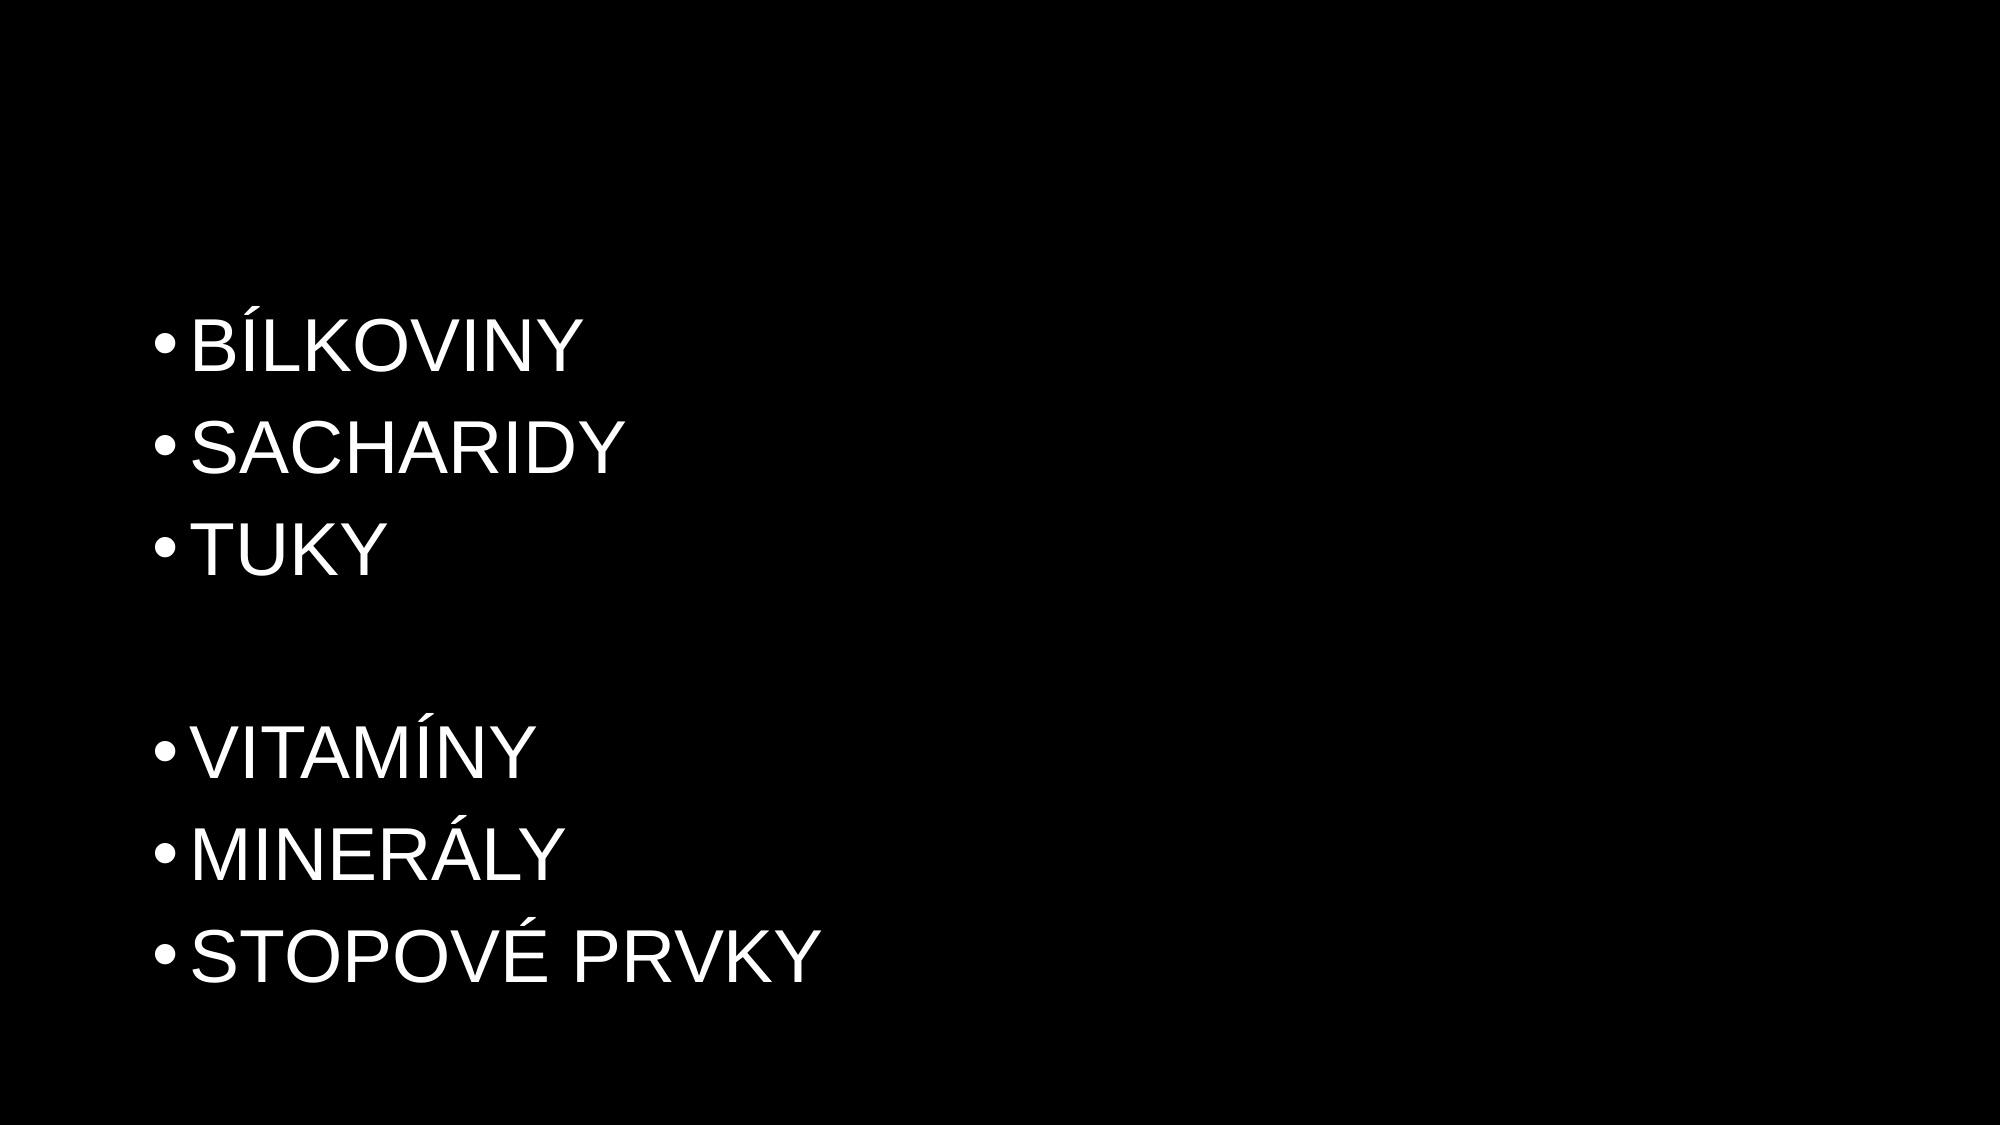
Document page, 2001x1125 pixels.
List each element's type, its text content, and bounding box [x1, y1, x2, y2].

list BÍLKOVINY SACHARIDY TUKY VITAMÍNY MINERÁLY STOPOVÉ PRVKY [137, 299, 1863, 1014]
